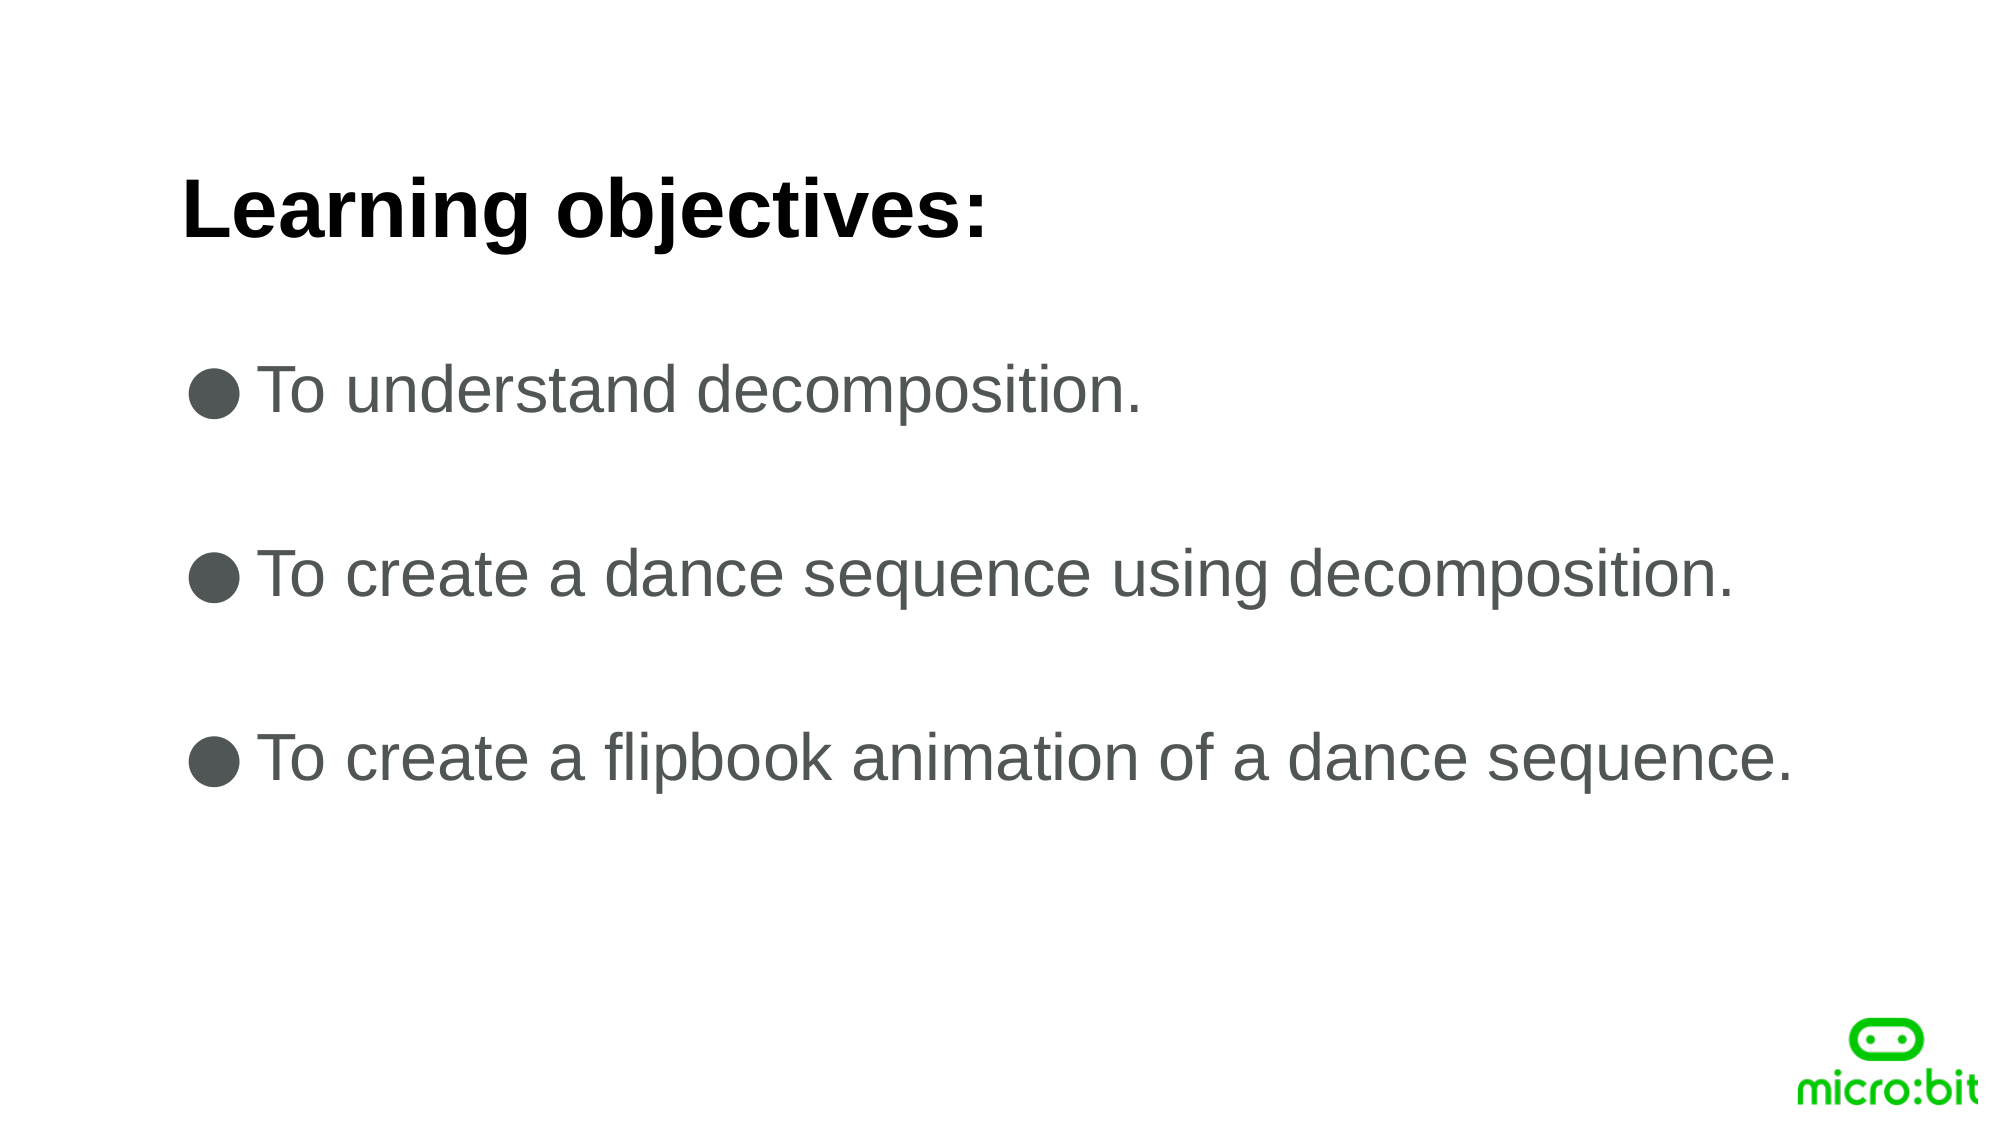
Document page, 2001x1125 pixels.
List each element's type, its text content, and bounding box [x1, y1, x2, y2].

picture [1797, 1017, 1978, 1106]
text_box Learning objectives: To understand decomposition. To create a dance sequence using decomposition. To create a flipbook animation of a dance sequence. [166, 60, 1918, 884]
